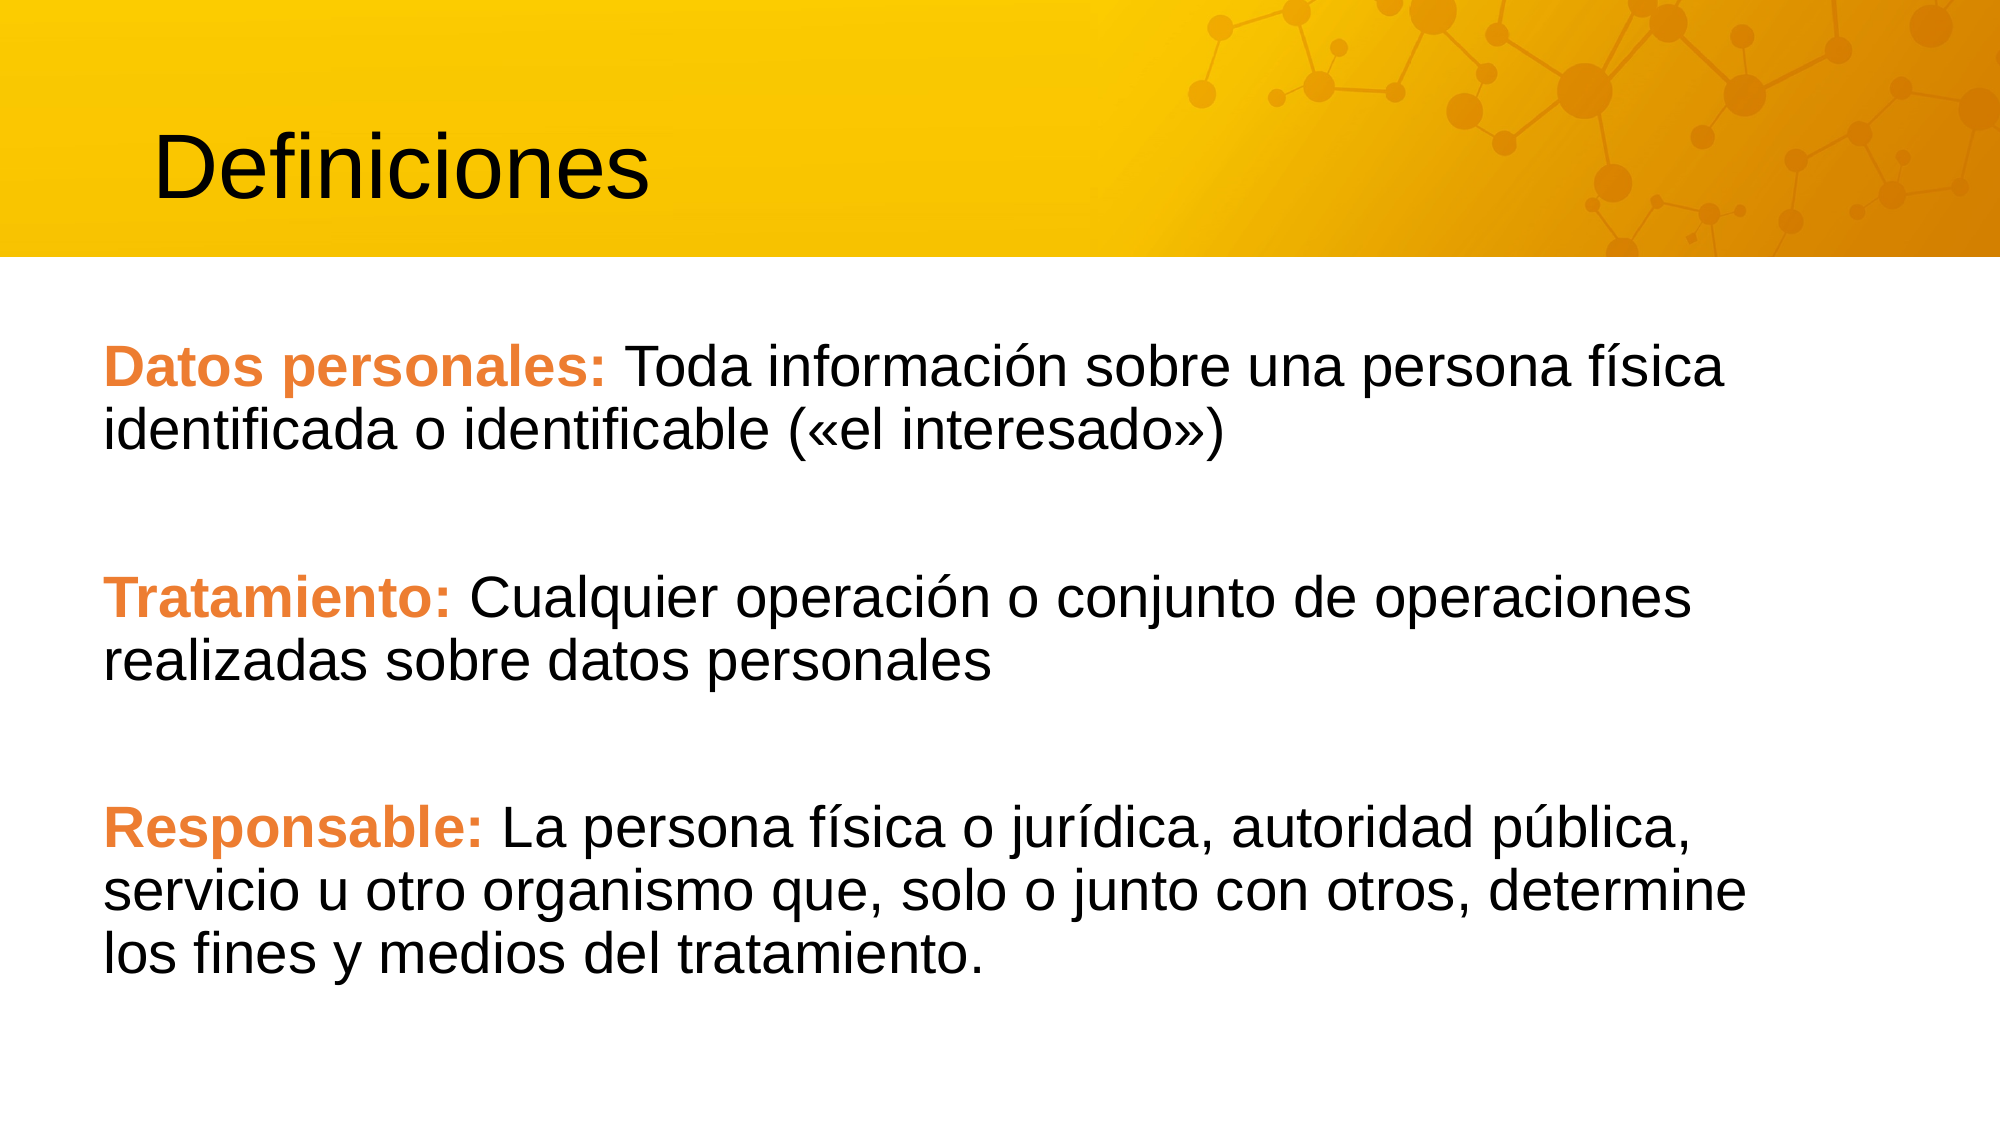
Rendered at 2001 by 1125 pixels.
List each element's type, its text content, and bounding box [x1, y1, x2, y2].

picture [0, 0, 2000, 257]
title Definiciones [137, 59, 1863, 278]
list Datos personales: Toda información sobre una persona física identificada o identificable («el interesado») Tratamiento: Cualquier operación o conjunto de operaciones realizadas sobre datos personales Responsable: La persona física o jurídica, autoridad pública, servicio u otro organismo que, solo o junto con otros, determine los fines y medios del tratamiento. [88, 328, 1814, 1043]
